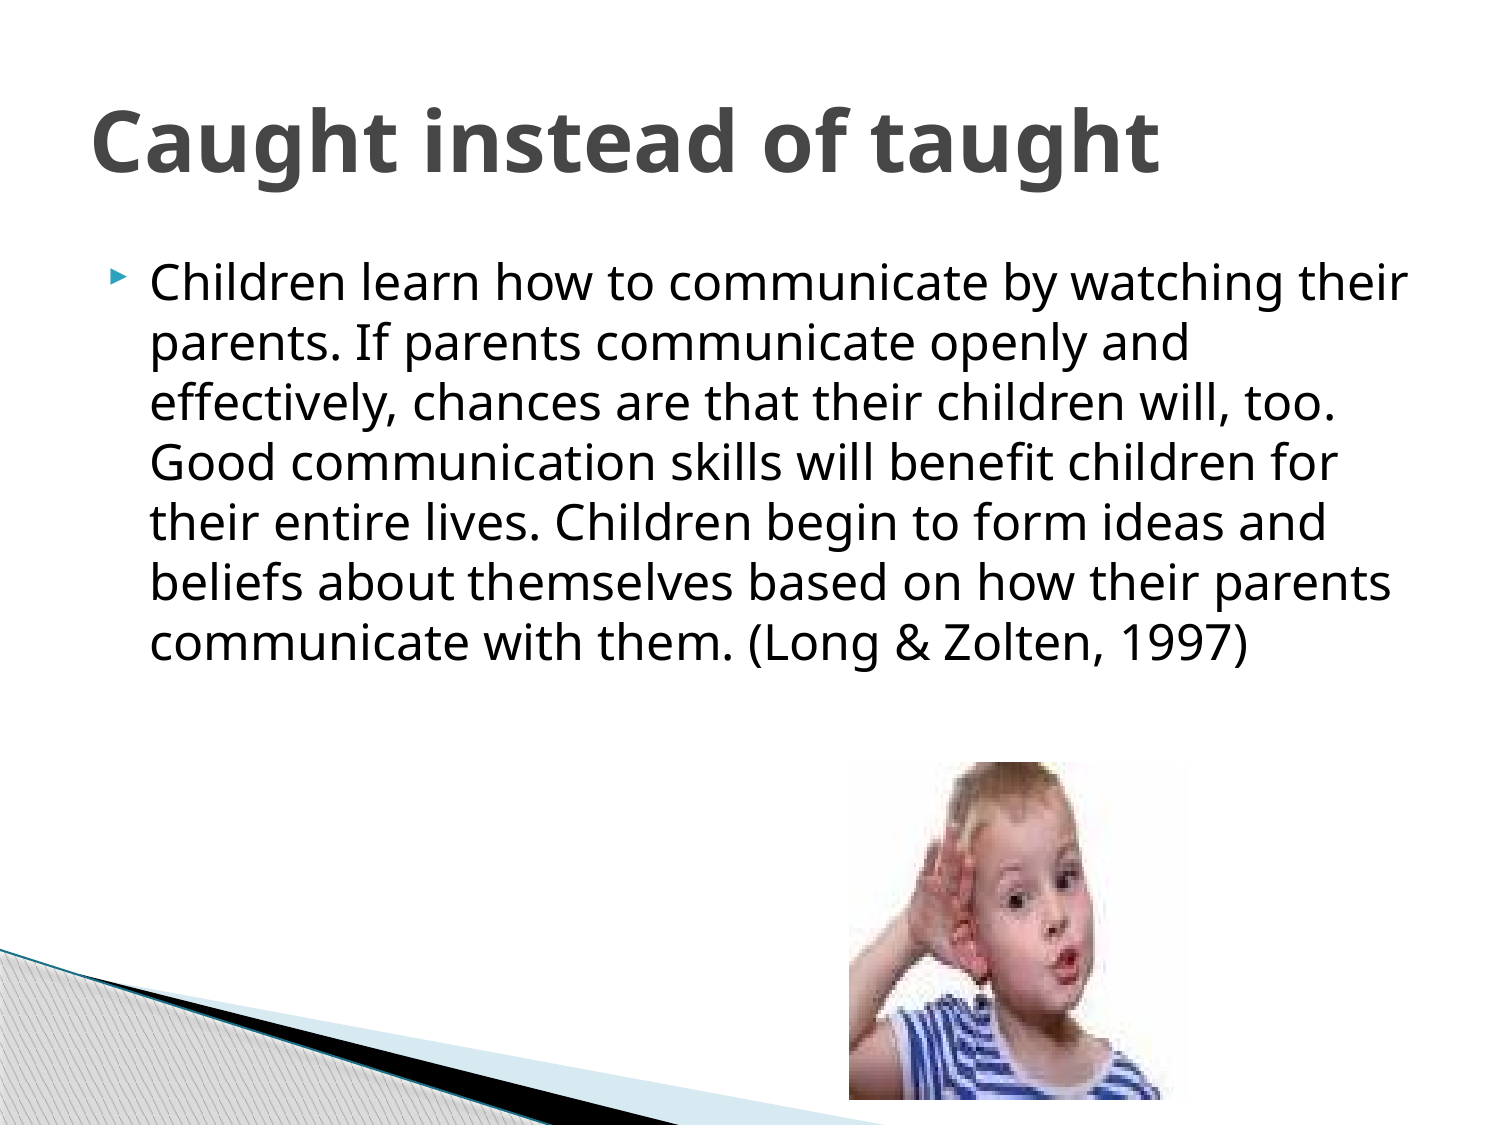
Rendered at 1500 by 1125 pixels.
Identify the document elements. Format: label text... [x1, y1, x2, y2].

title Caught instead of taught [75, 45, 1425, 233]
list Children learn how to communicate by watching their parents. If parents communicate openly and effectively, chances are that their children will, too. Good communication skills will benefit children for their entire lives. Children begin to form ideas and beliefs about themselves based on how their parents communicate with them. (Long & Zolten, 1997) [75, 243, 1425, 986]
picture [849, 762, 1188, 1101]
